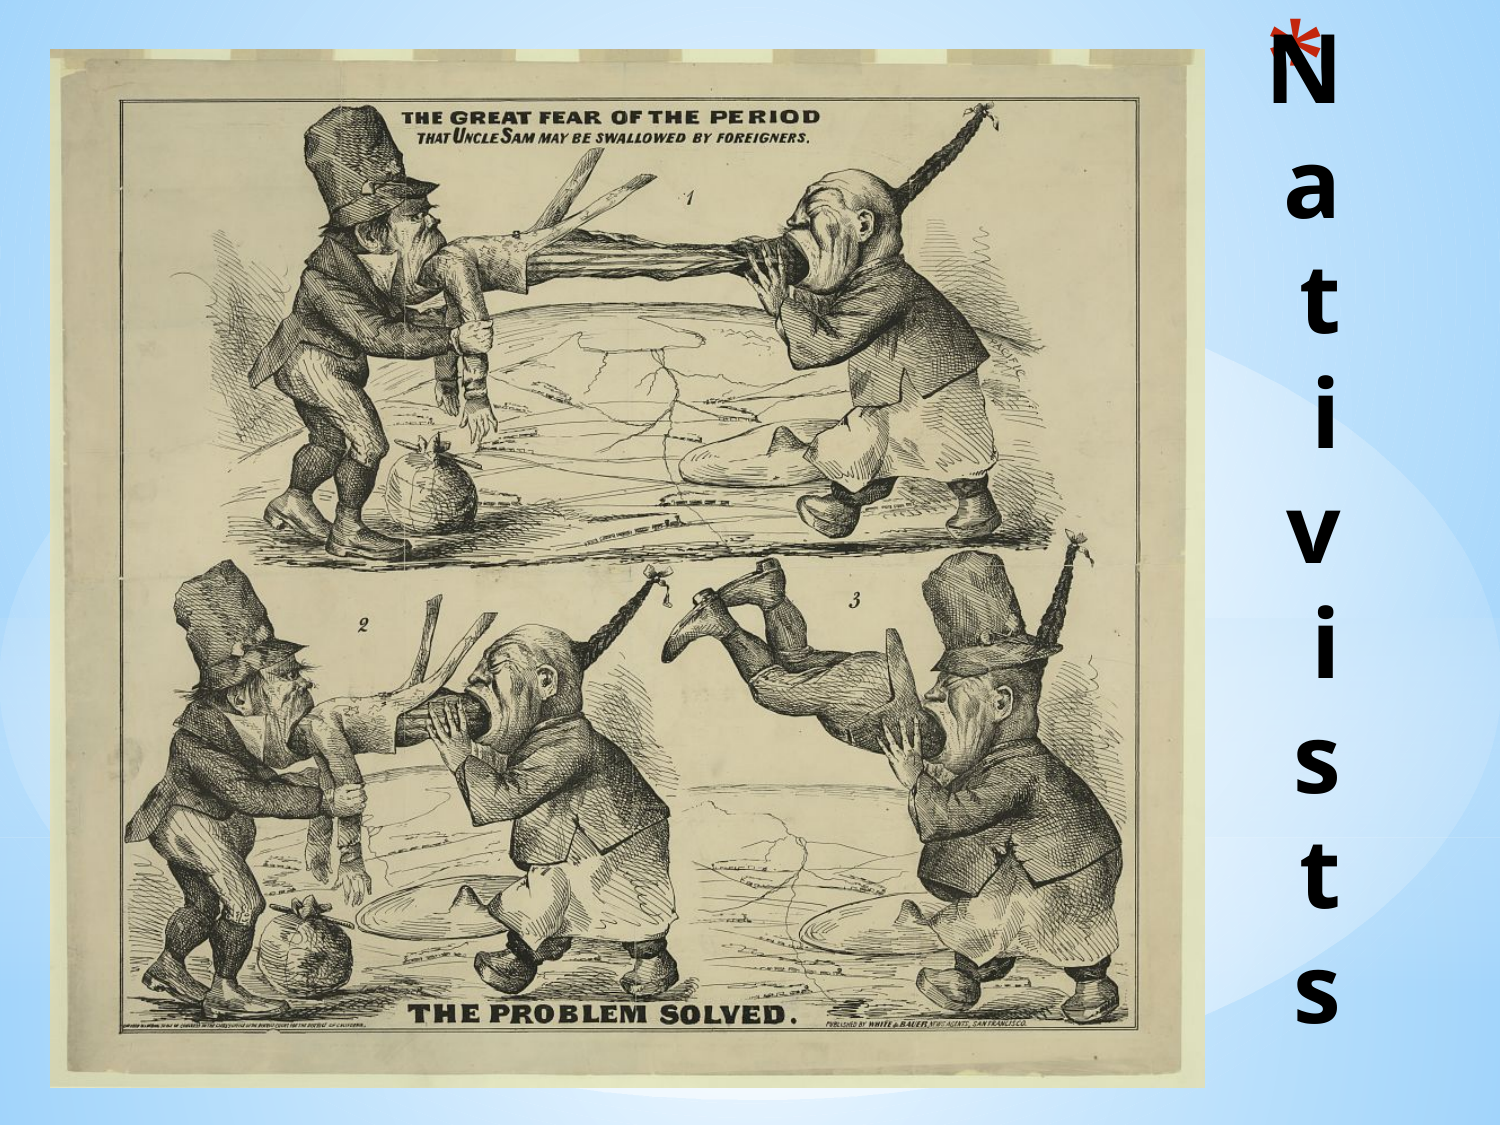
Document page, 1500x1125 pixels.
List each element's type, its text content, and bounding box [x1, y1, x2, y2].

title Nativists [1250, 0, 1356, 1075]
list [49, 49, 1205, 1088]
